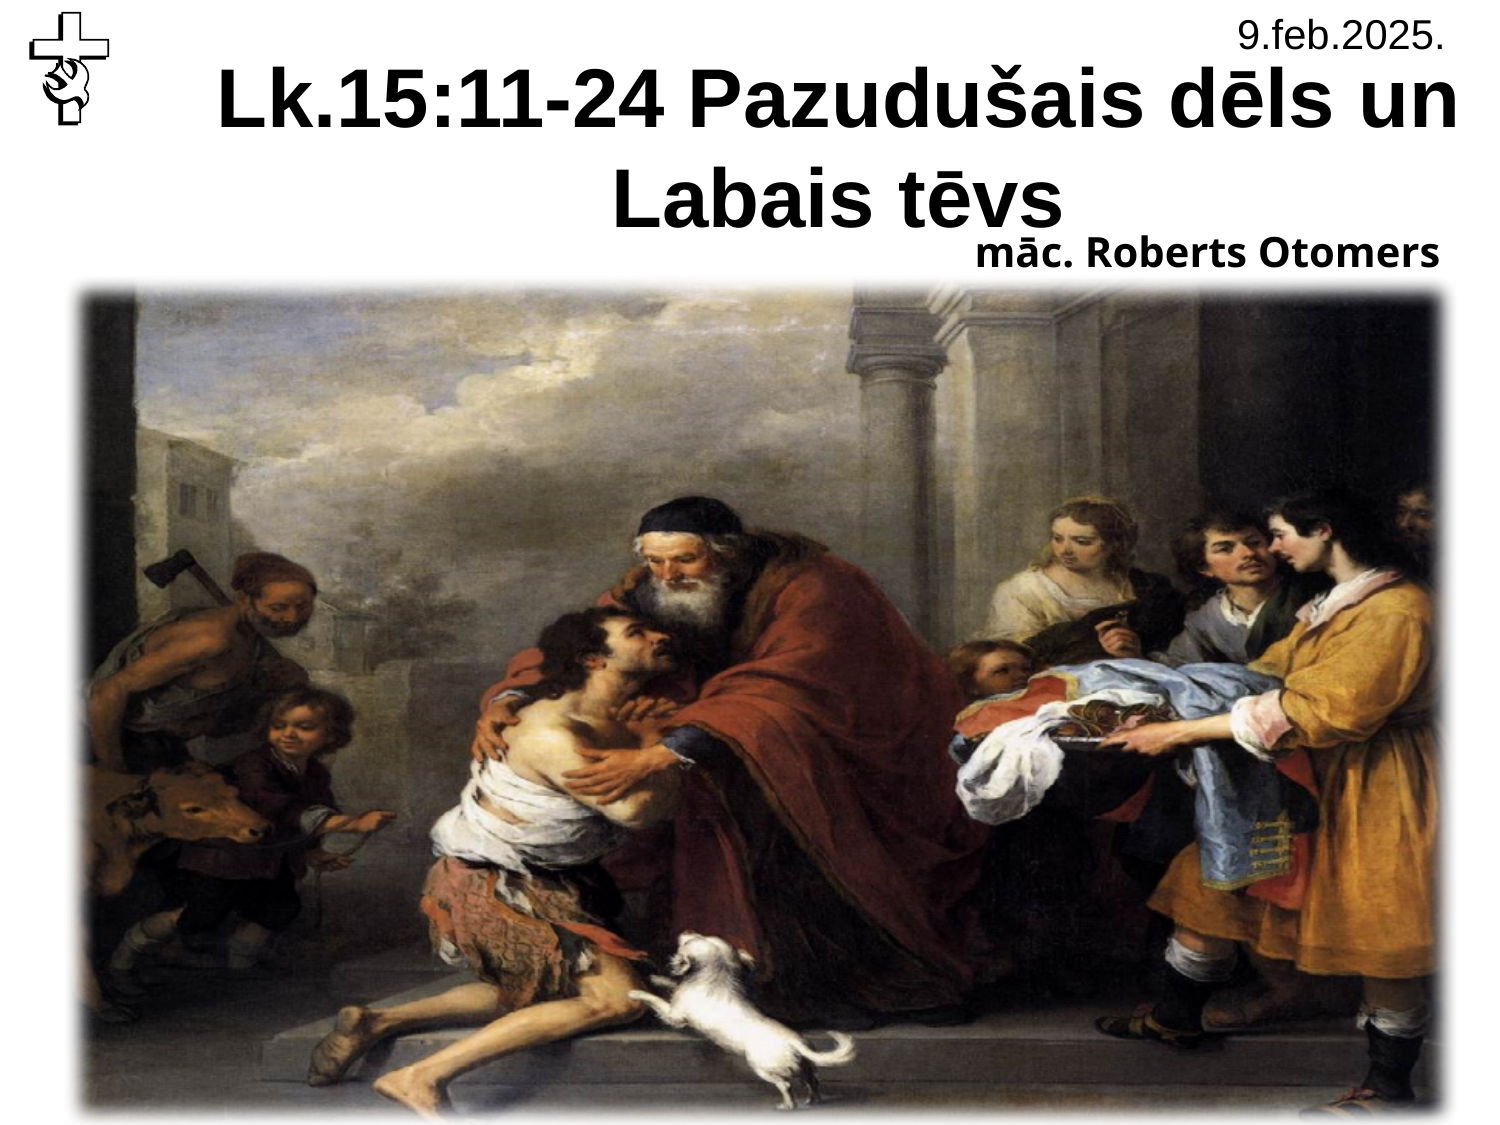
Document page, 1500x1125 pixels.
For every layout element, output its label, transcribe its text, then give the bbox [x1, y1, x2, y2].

title Lk.15:11-24 Pazudušais dēls un Labais tēvs [88, 55, 1500, 232]
text_box māc. Roberts Otomers [915, 218, 1500, 284]
picture [29, 11, 110, 126]
text_box 9.feb.2025. [1222, 0, 1500, 65]
picture [64, 274, 1459, 1125]
